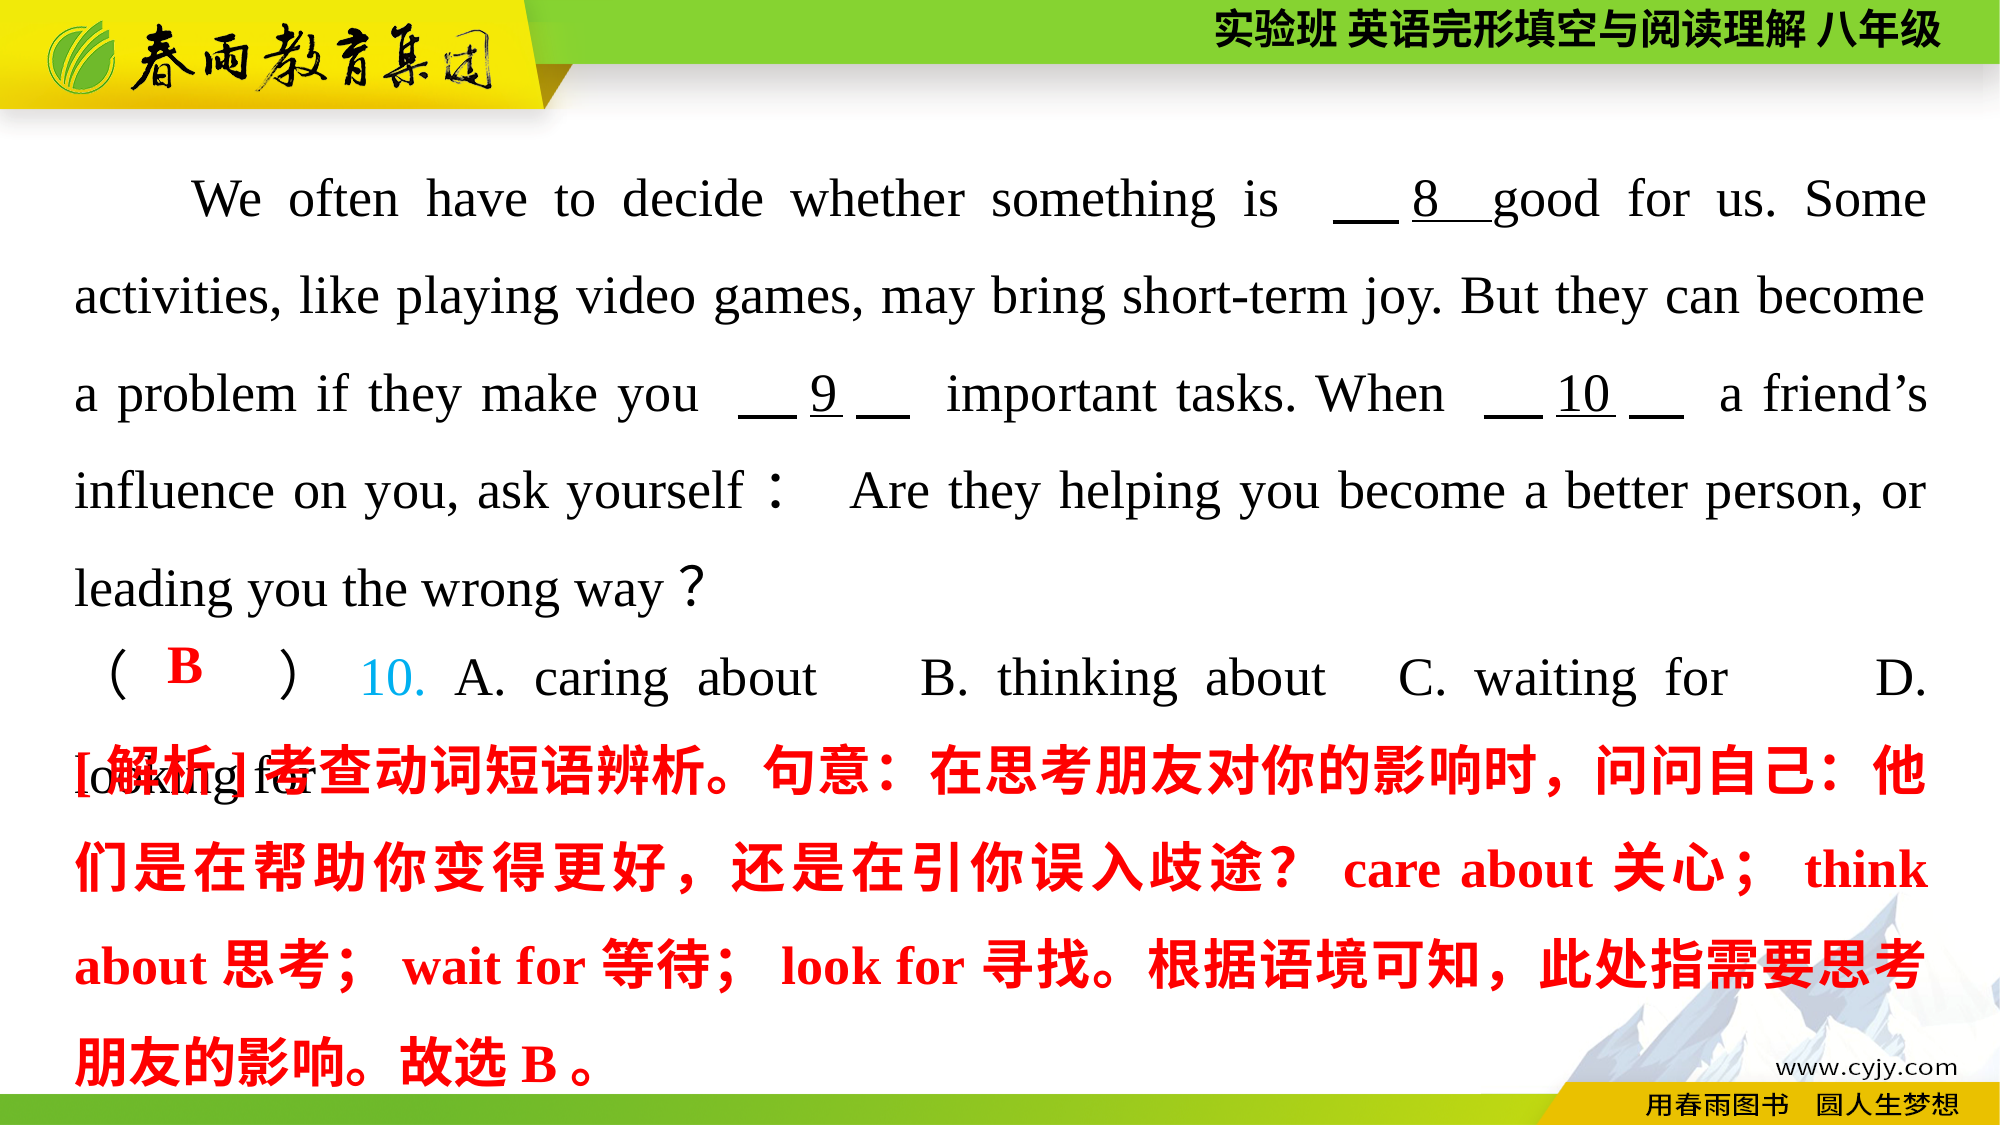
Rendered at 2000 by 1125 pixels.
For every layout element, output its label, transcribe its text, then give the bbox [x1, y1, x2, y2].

text_box （ ）10. A. caring about B. thinking about C. waiting for D. looking for [59, 601, 1944, 696]
text_box B [152, 621, 219, 696]
list We often have to decide whether something is 8 good for us. Some activities, like playing video games, may bring short-term joy. But they can become a problem if they make you 9 important tasks. When 10 a friend’s influence on you, ask yourself： Are they helping you become a better person, or leading you the wrong way？ [59, 122, 1944, 601]
text_box [解析]考查动词短语辨析。句意：在思考朋友对你的影响时，问问自己：他们是在帮助你变得更好，还是在引你误入歧途？care about关心；think about思考；wait for等待；look for寻找。根据语境可知，此处指需要思考朋友的影响。故选B。 [59, 696, 1944, 1101]
picture [0, 0, 2000, 1125]
